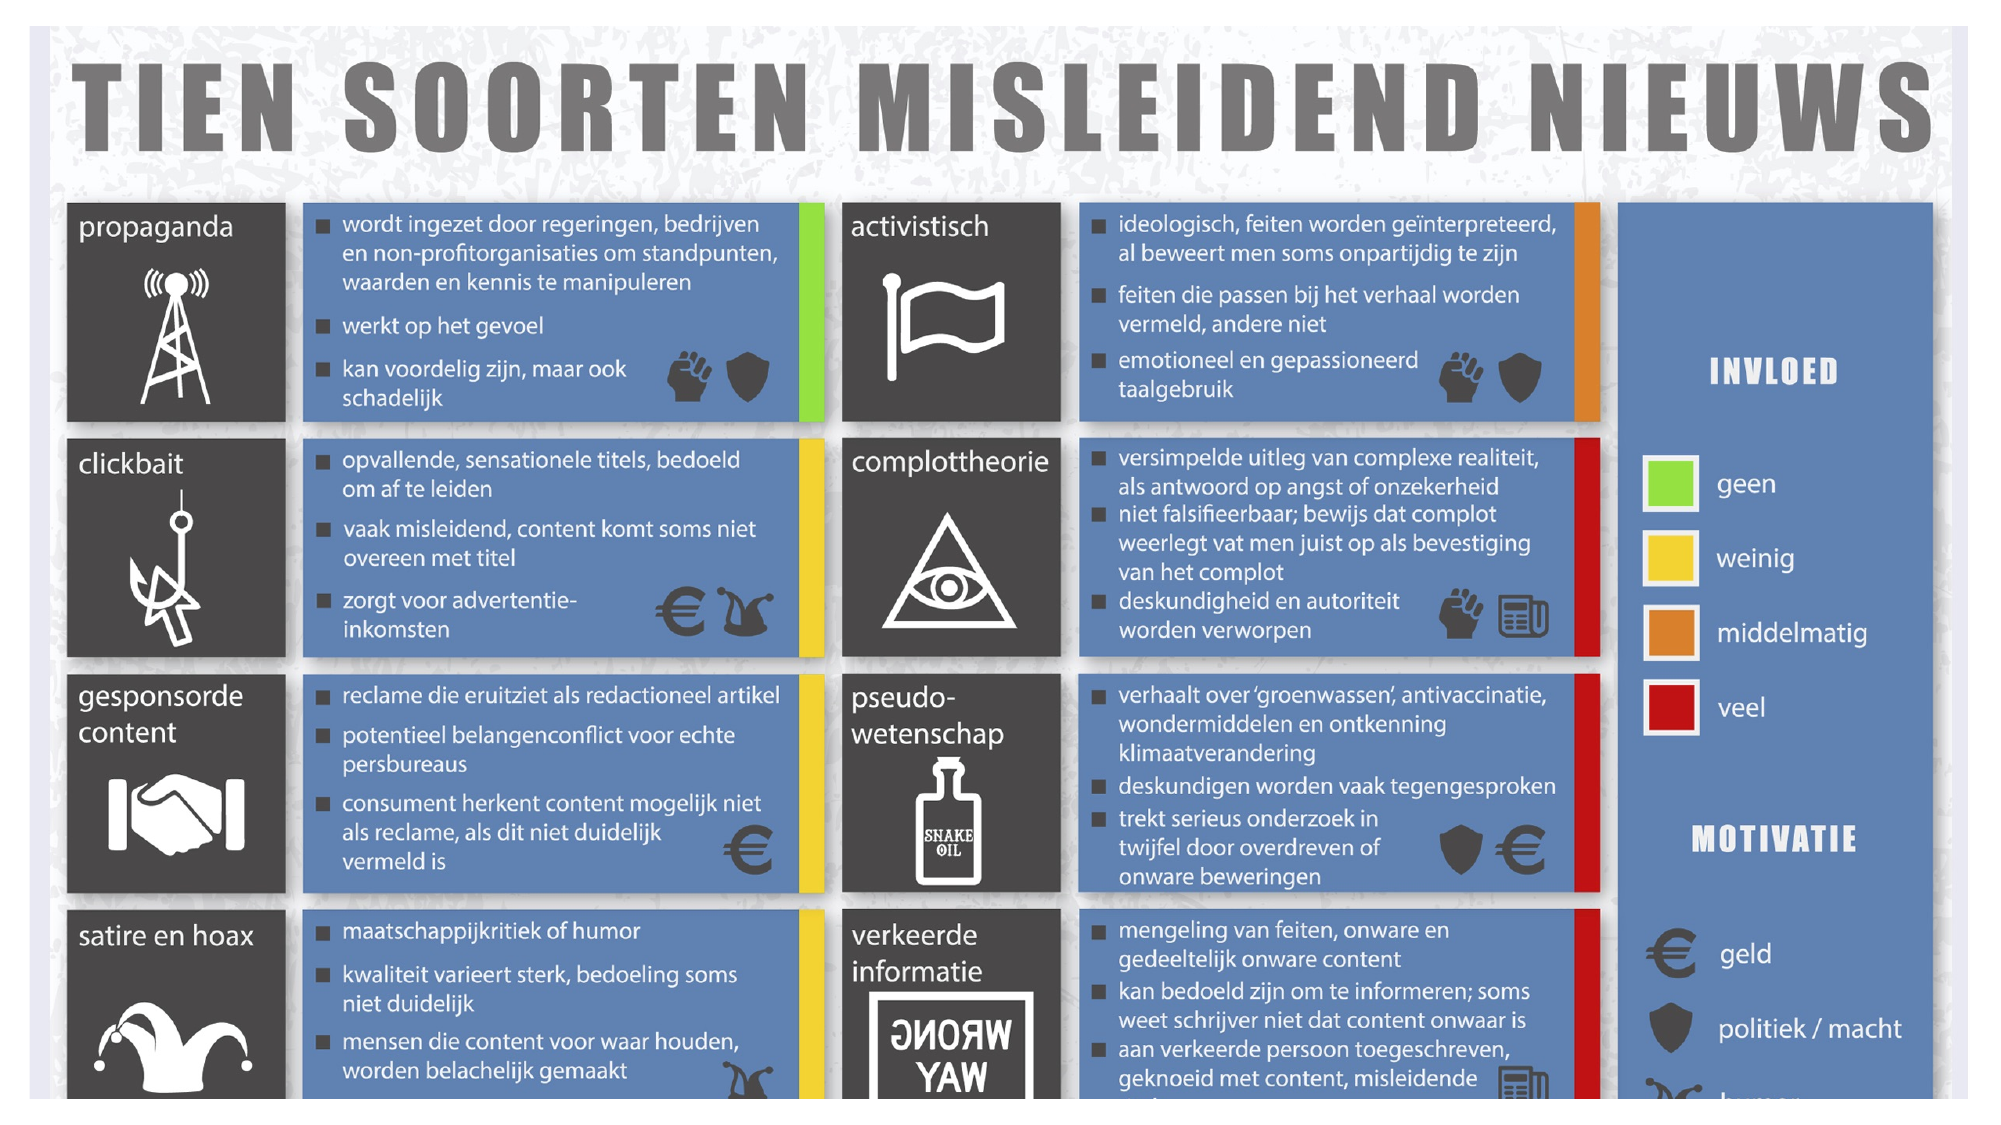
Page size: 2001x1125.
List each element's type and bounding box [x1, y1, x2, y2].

list [29, 26, 1970, 1099]
text_box [0, 0, 2000, 1125]
